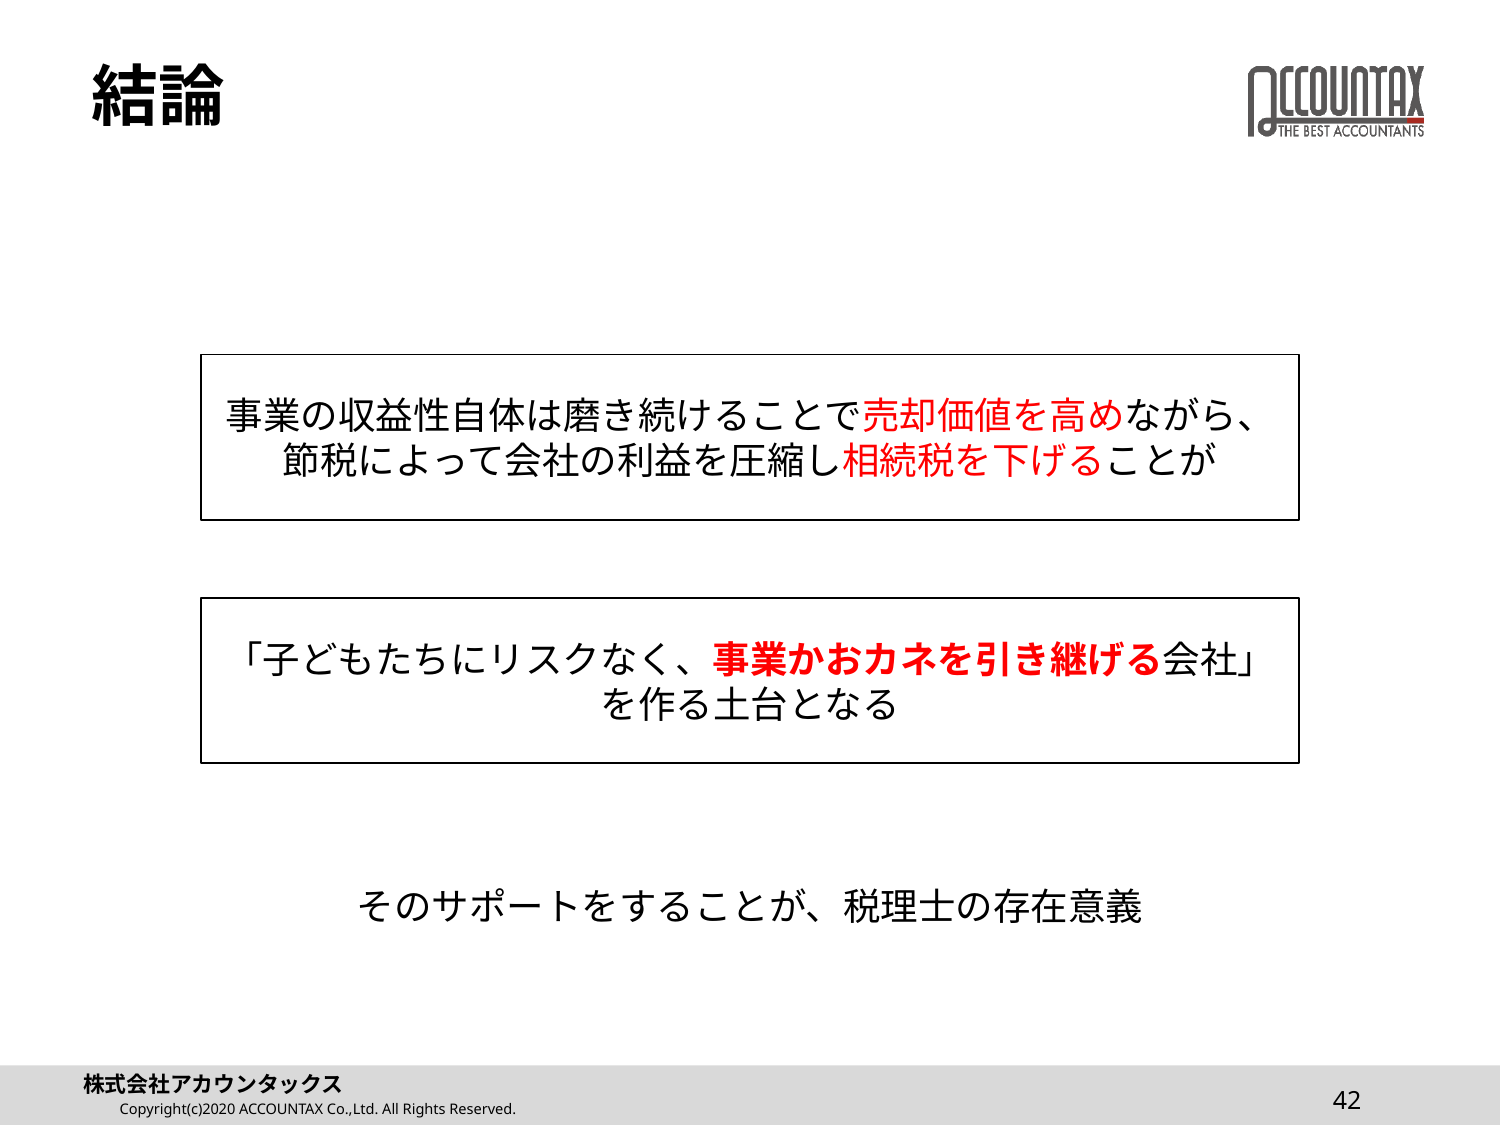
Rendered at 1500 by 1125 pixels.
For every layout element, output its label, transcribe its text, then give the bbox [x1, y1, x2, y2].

text_box そのサポートをすることが、税理士の存在意義 [200, 822, 1300, 988]
picture [1353, 66, 1424, 137]
slide_number 42 [1269, 1077, 1425, 1125]
text_box 「子どもたちにリスクなく、事業かおカネを引き継げる会社」 を作る土台となる [200, 597, 1300, 764]
text_box 事業の収益性自体は磨き続けることで売却価値を高めながら、 節税によって会社の利益を圧縮し相続税を下げることが [200, 354, 1300, 520]
title 結論 [76, 31, 1353, 157]
